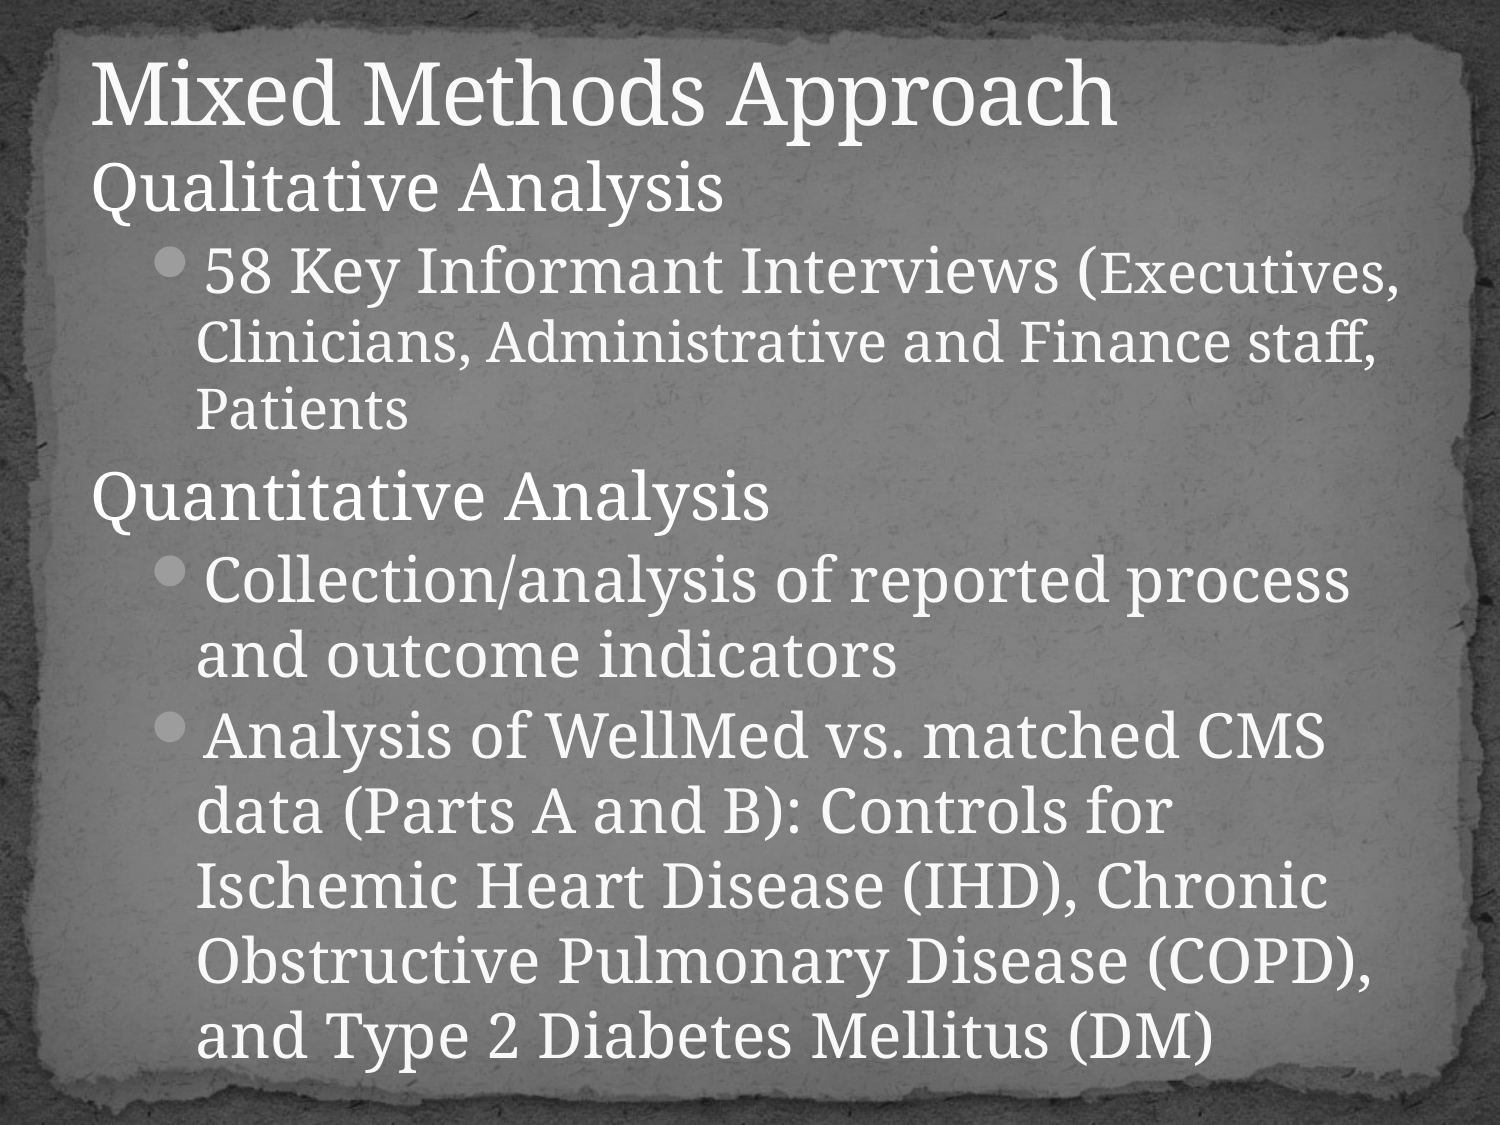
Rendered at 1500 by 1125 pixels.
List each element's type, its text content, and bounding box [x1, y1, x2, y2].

list Qualitative Analysis 58 Key Informant Interviews (Executives, Clinicians, Administrative and Finance staff, Patients Quantitative Analysis Collection/analysis of reported process and outcome indicators Analysis of WellMed vs. matched CMS data (Parts A and B): Controls for Ischemic Heart Disease (IHD), Chronic Obstructive Pulmonary Disease (COPD), and Type 2 Diabetes Mellitus (DM) [74, 137, 1426, 888]
title Mixed Methods Approach [74, 0, 1425, 150]
